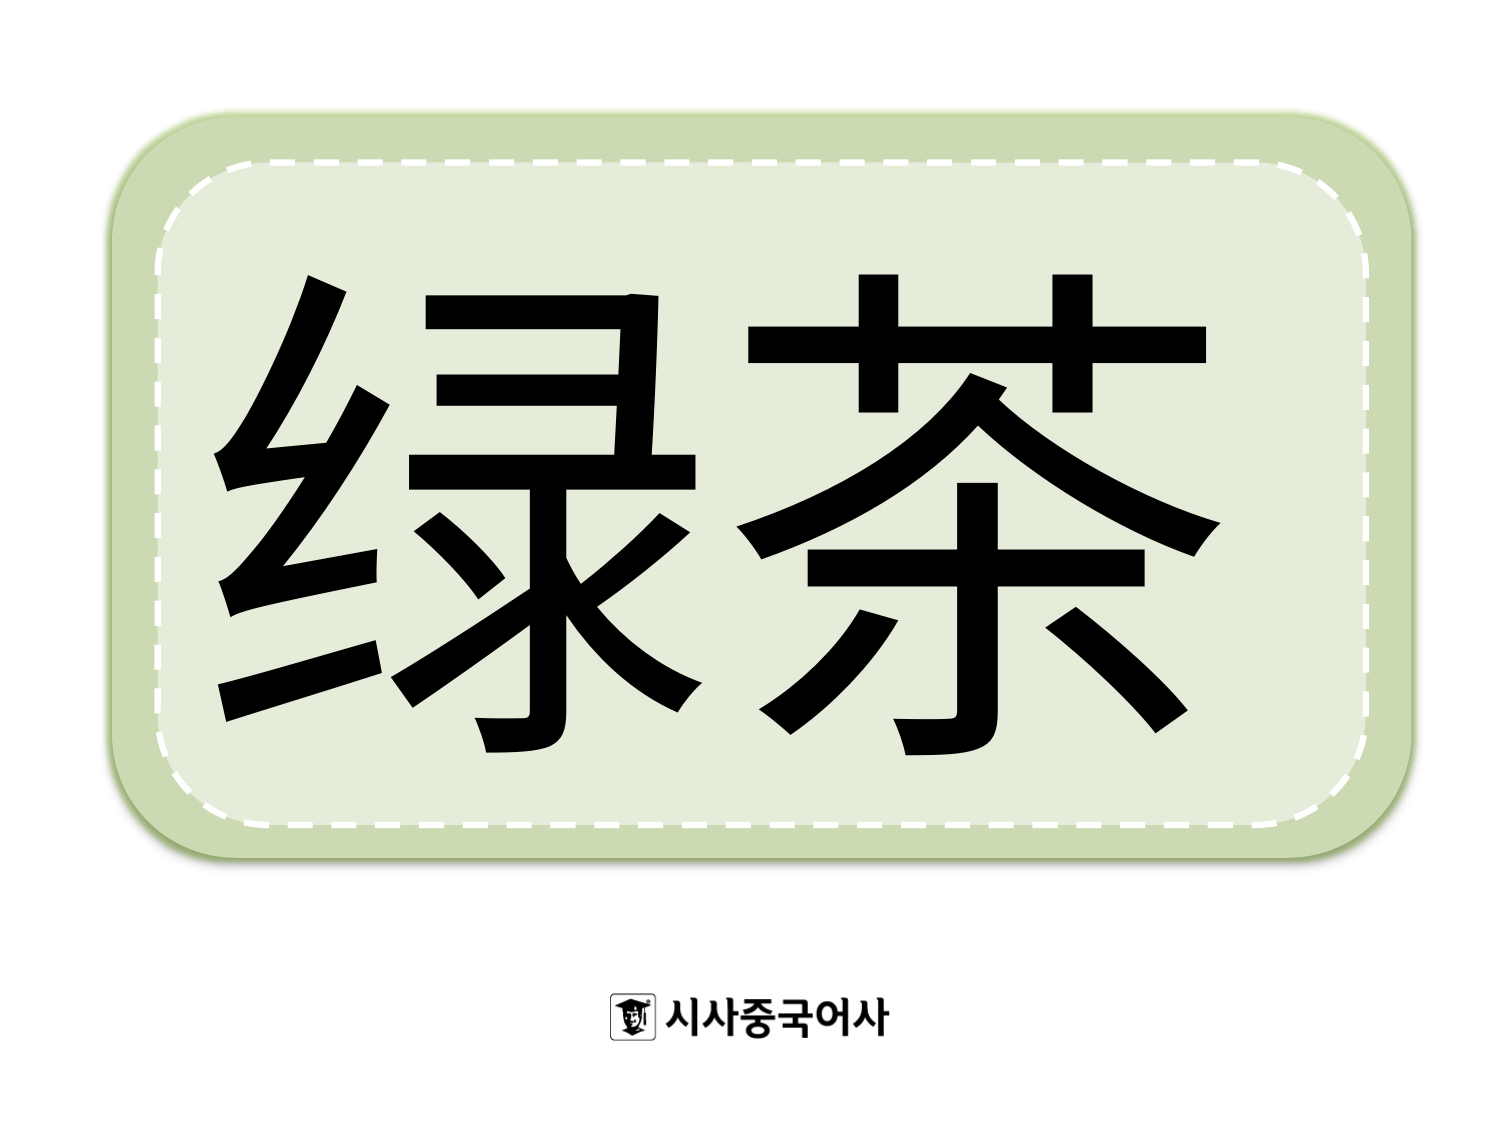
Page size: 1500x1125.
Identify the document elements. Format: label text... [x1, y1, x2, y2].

text_box 绿茶 [171, 172, 1380, 836]
picture [602, 987, 898, 1047]
text_box [162, 160, 1371, 824]
